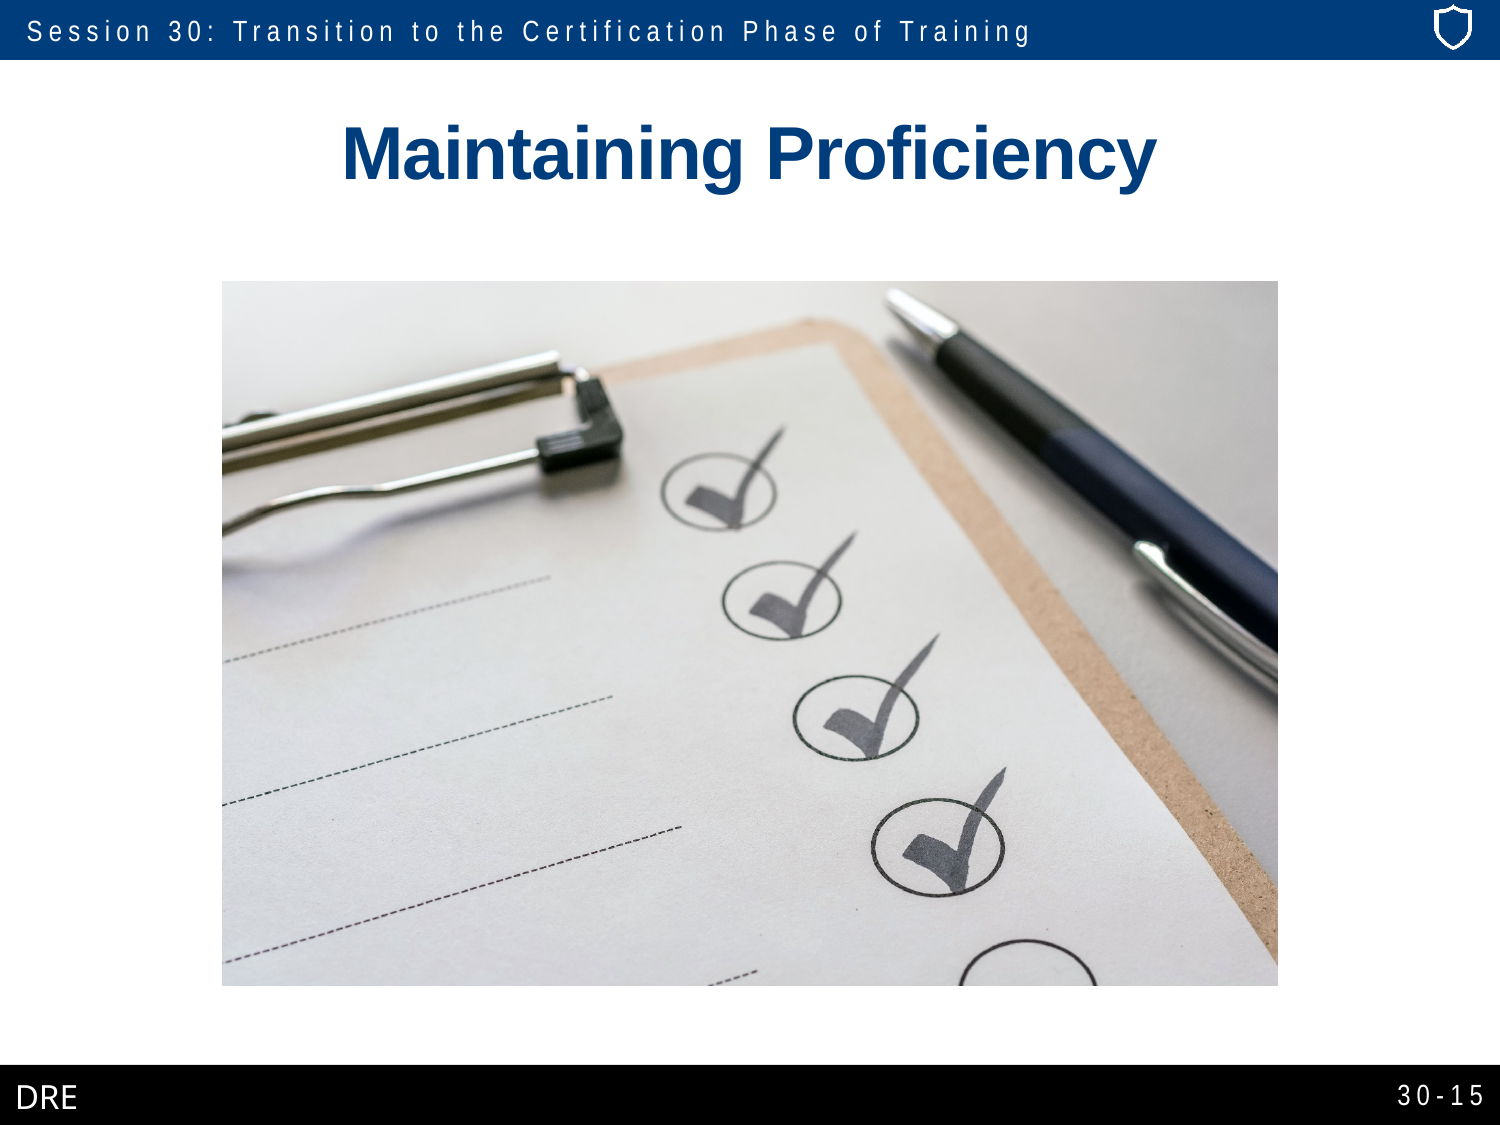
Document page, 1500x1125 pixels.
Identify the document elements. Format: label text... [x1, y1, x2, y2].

picture [1434, 4, 1472, 50]
picture [221, 281, 1279, 987]
title Maintaining Proficiency [75, 75, 1425, 225]
slide_number 30-15 [1218, 1063, 1499, 1124]
